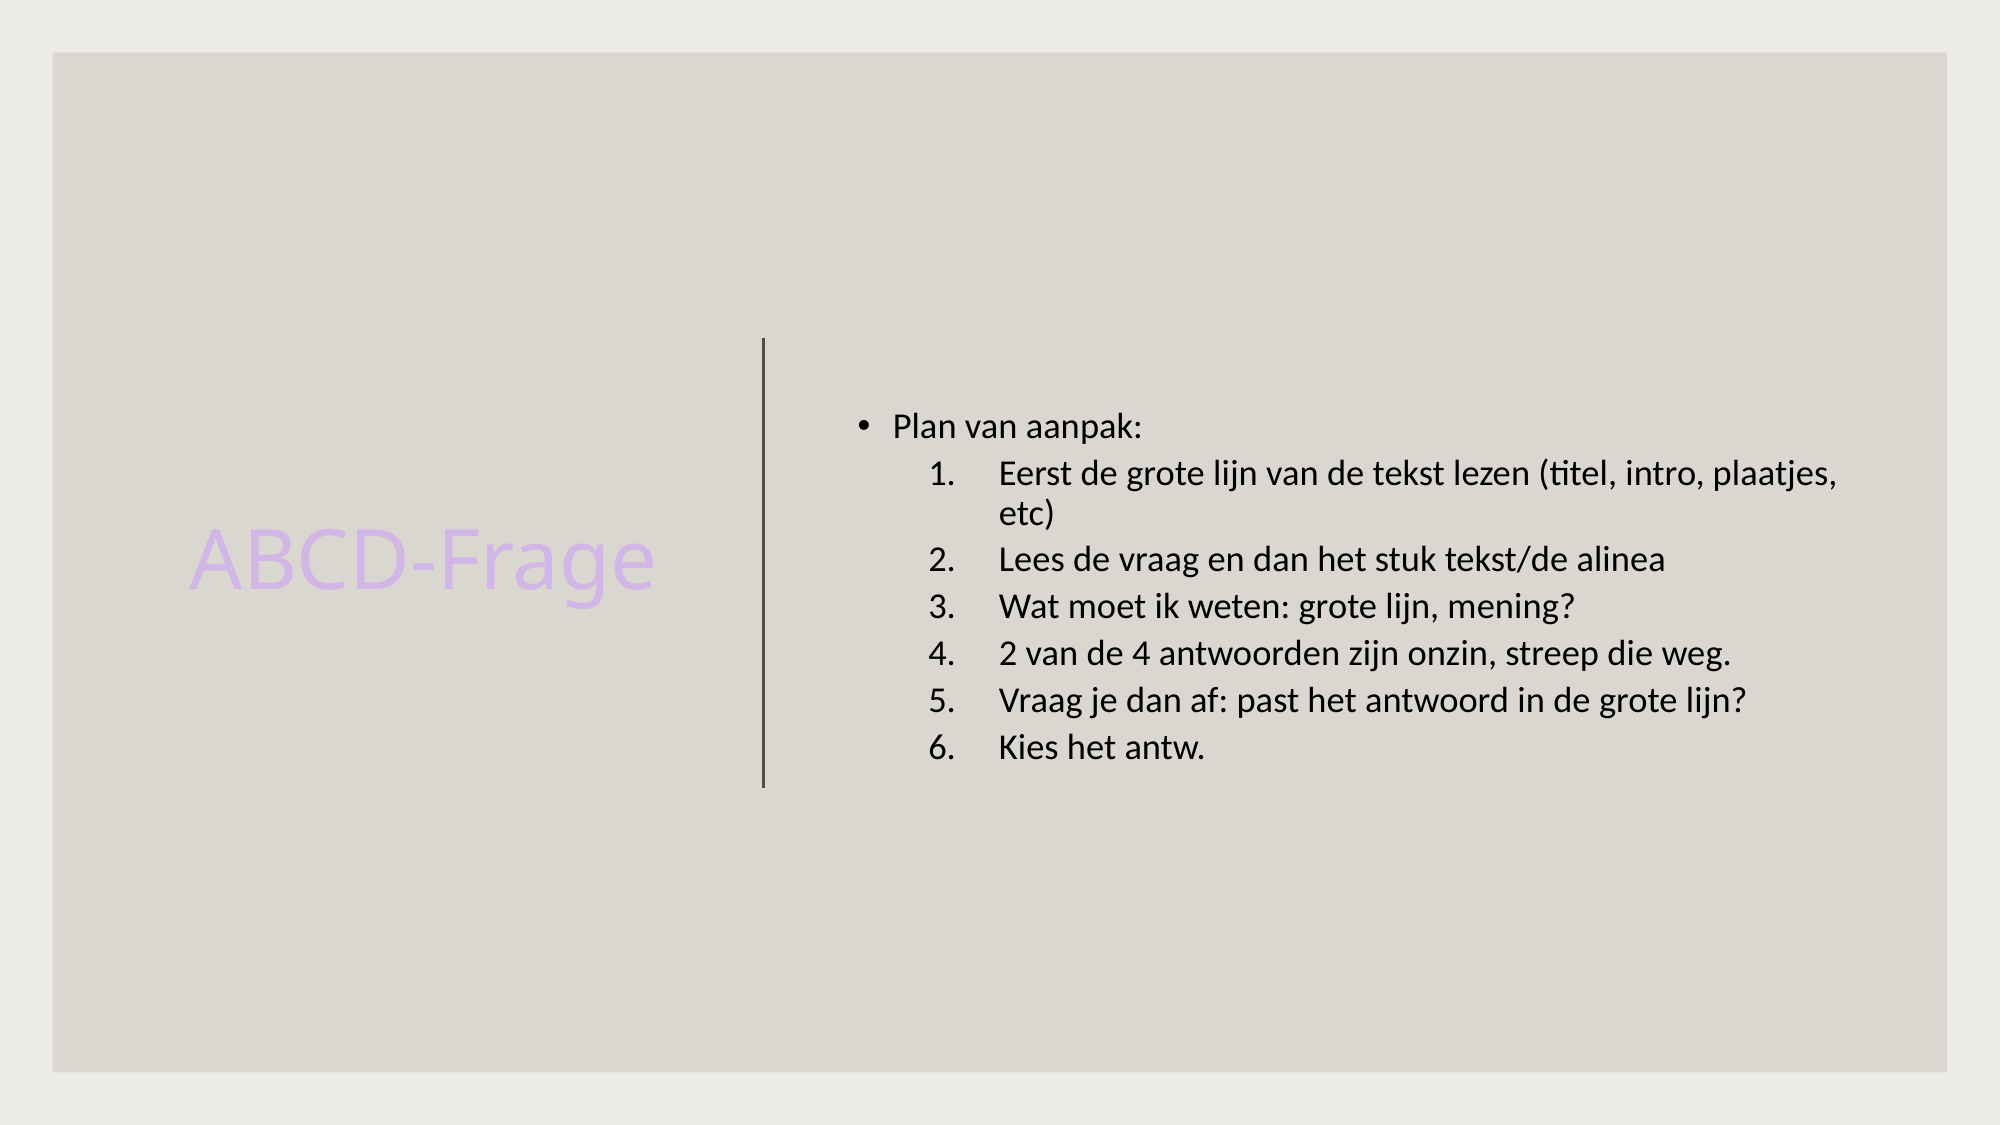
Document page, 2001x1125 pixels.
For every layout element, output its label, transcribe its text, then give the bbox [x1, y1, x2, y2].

text_box [52, 51, 1948, 1073]
text_box [816, 588, 1842, 967]
title ABCD-Frage [137, 158, 711, 967]
list Plan van aanpak: Eerst de grote lijn van de tekst lezen (titel, intro, plaatjes, etc) Lees de vraag en dan het stuk tekst/de alinea Wat moet ik weten: grote lijn, mening? 2 van de 4 antwoorden zijn onzin, streep die weg. Vraag je dan af: past het antwoord in de grote lijn? Kies het antw. [842, 399, 1869, 778]
